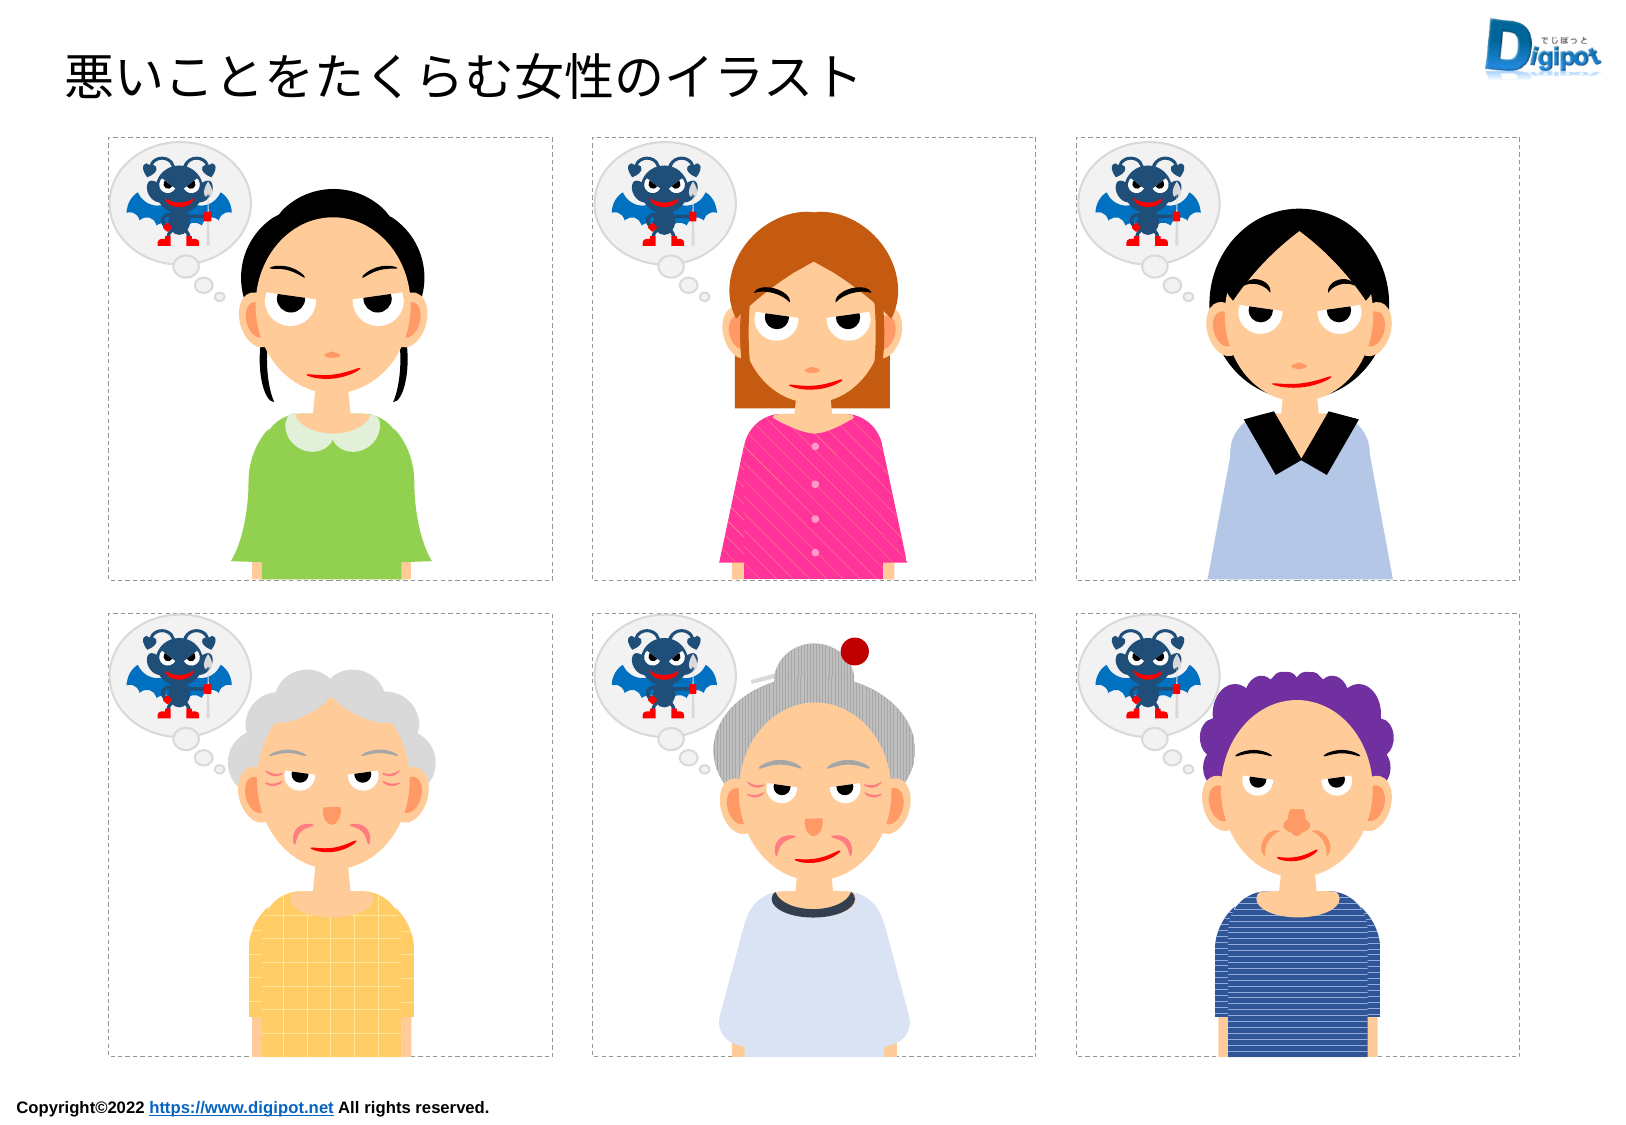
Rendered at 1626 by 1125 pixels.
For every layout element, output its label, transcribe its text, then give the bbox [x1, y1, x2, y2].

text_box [1078, 141, 1393, 580]
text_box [109, 614, 436, 1057]
text_box 悪いことをたくらむ女性のイラスト [49, 38, 879, 113]
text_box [1078, 614, 1394, 1057]
picture [1485, 18, 1602, 82]
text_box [109, 141, 433, 580]
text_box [594, 614, 916, 1057]
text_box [594, 141, 908, 580]
